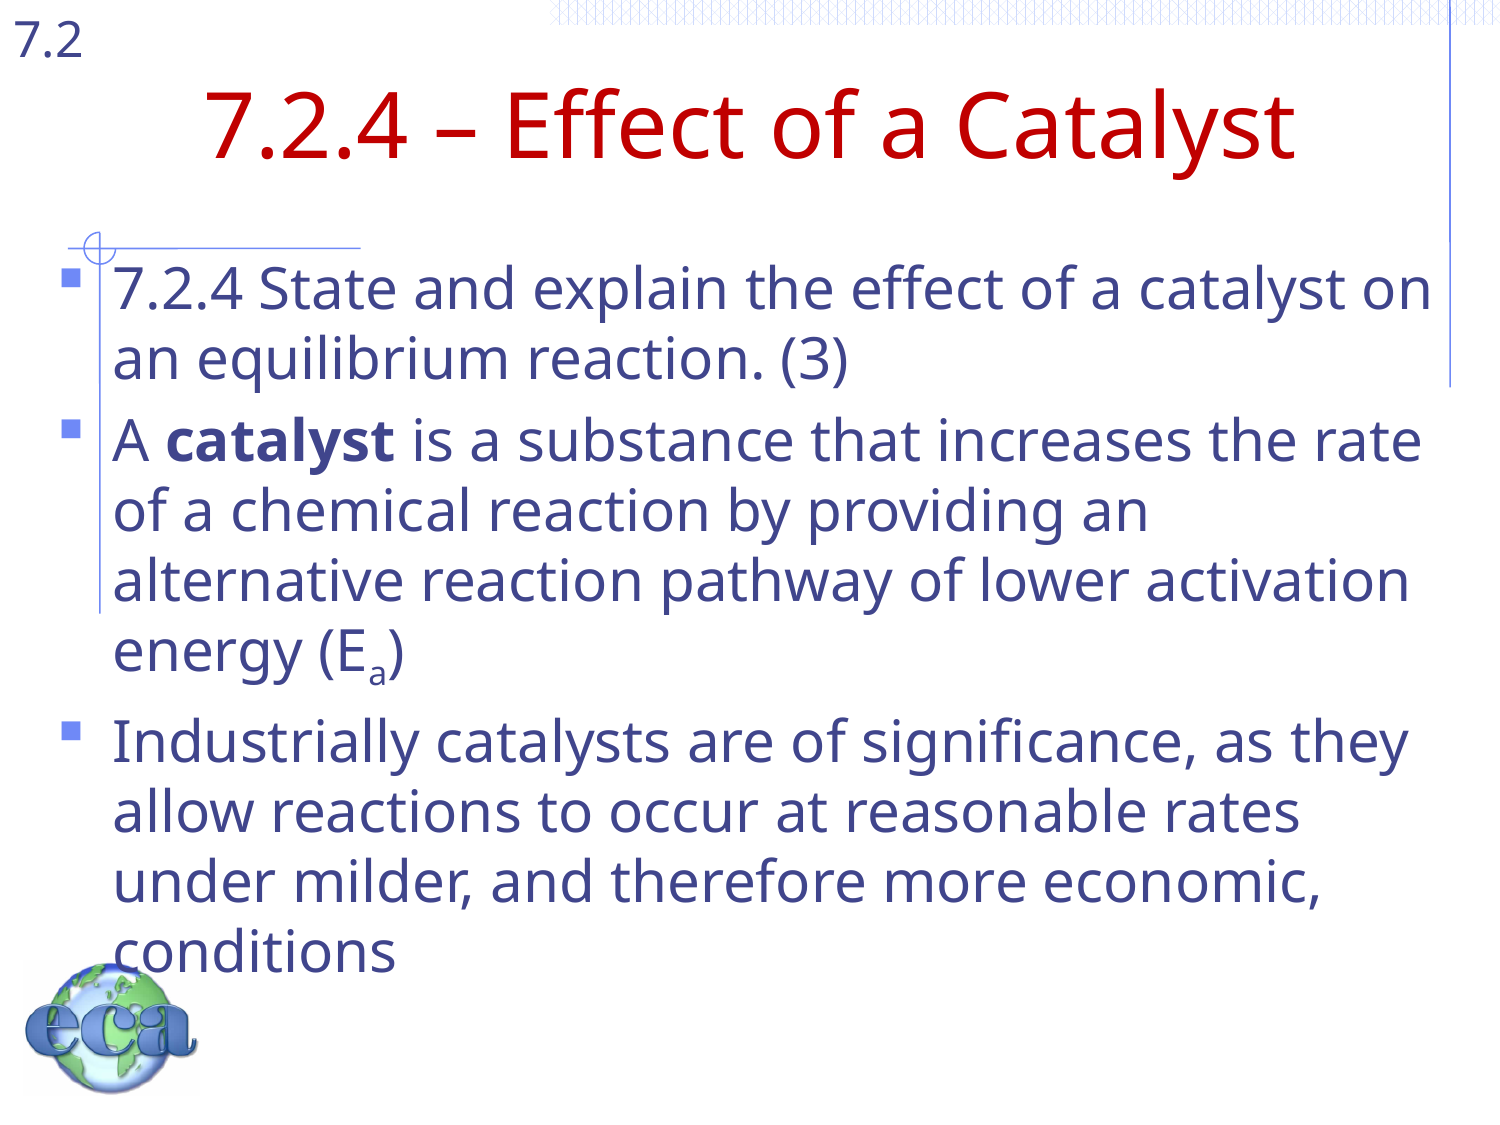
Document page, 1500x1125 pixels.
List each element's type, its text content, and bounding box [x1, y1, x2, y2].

list 7.2.4 State and explain the effect of a catalyst on an equilibrium reaction. (3) A catalyst is a substance that increases the rate of a chemical reaction by providing an alternative reaction pathway of lower activation energy (Ea) Industrially catalysts are of significance, as they allow reactions to occur at reasonable rates under milder, and therefore more economic, conditions [41, 243, 1471, 965]
picture [23, 960, 200, 1096]
title 7.2.4 – Effect of a Catalyst [17, 49, 1483, 185]
